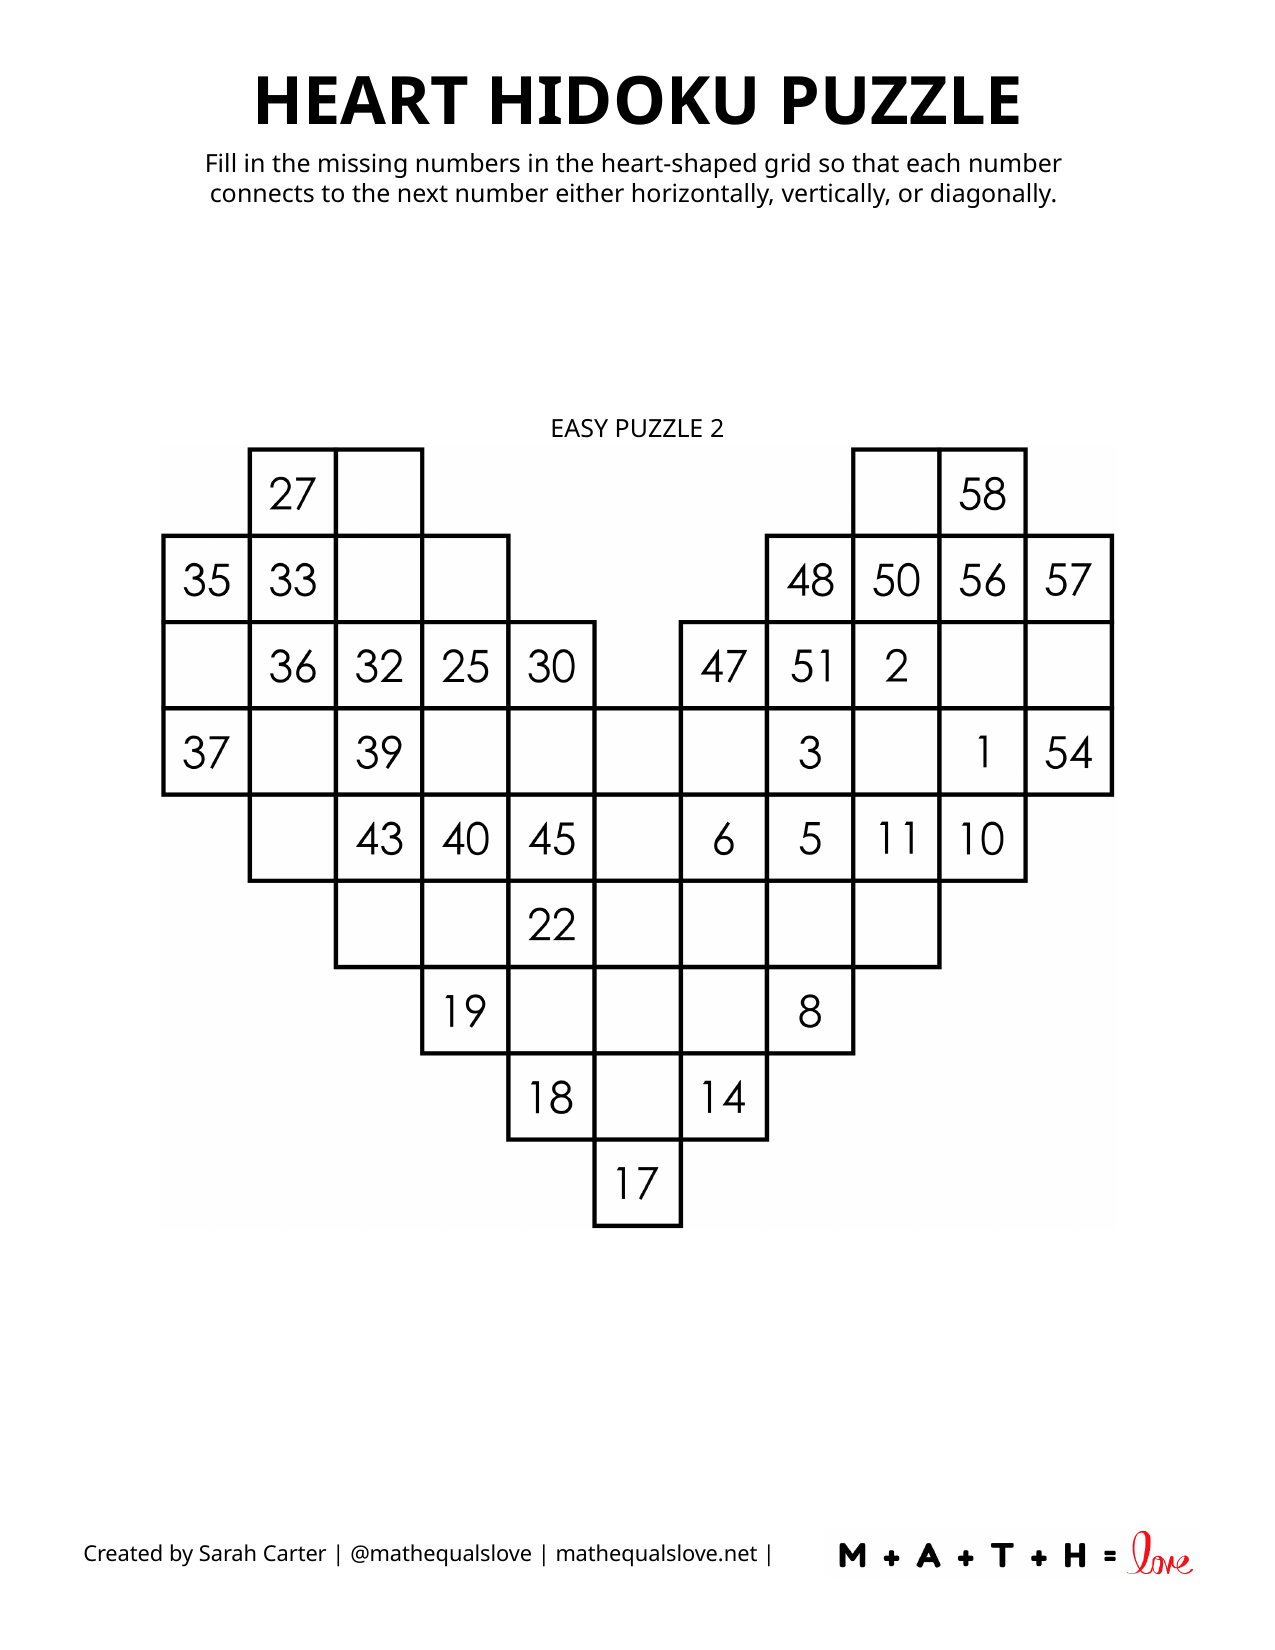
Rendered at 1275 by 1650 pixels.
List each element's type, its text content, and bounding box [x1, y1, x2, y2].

text_box Fill in the missing numbers in the heart-shaped grid so that each number connects to the next number either horizontally, vertically, or diagonally. [0, 140, 1275, 216]
picture [826, 1528, 1203, 1579]
text_box Created by Sarah Carter | @mathequalslove | mathequalslove.net | [68, 1532, 826, 1574]
text_box HEART HIDOKU PUZZLE [66, 50, 1211, 140]
picture [158, 444, 1117, 1230]
text_box EASY PUZZLE 2 [159, 412, 1116, 444]
